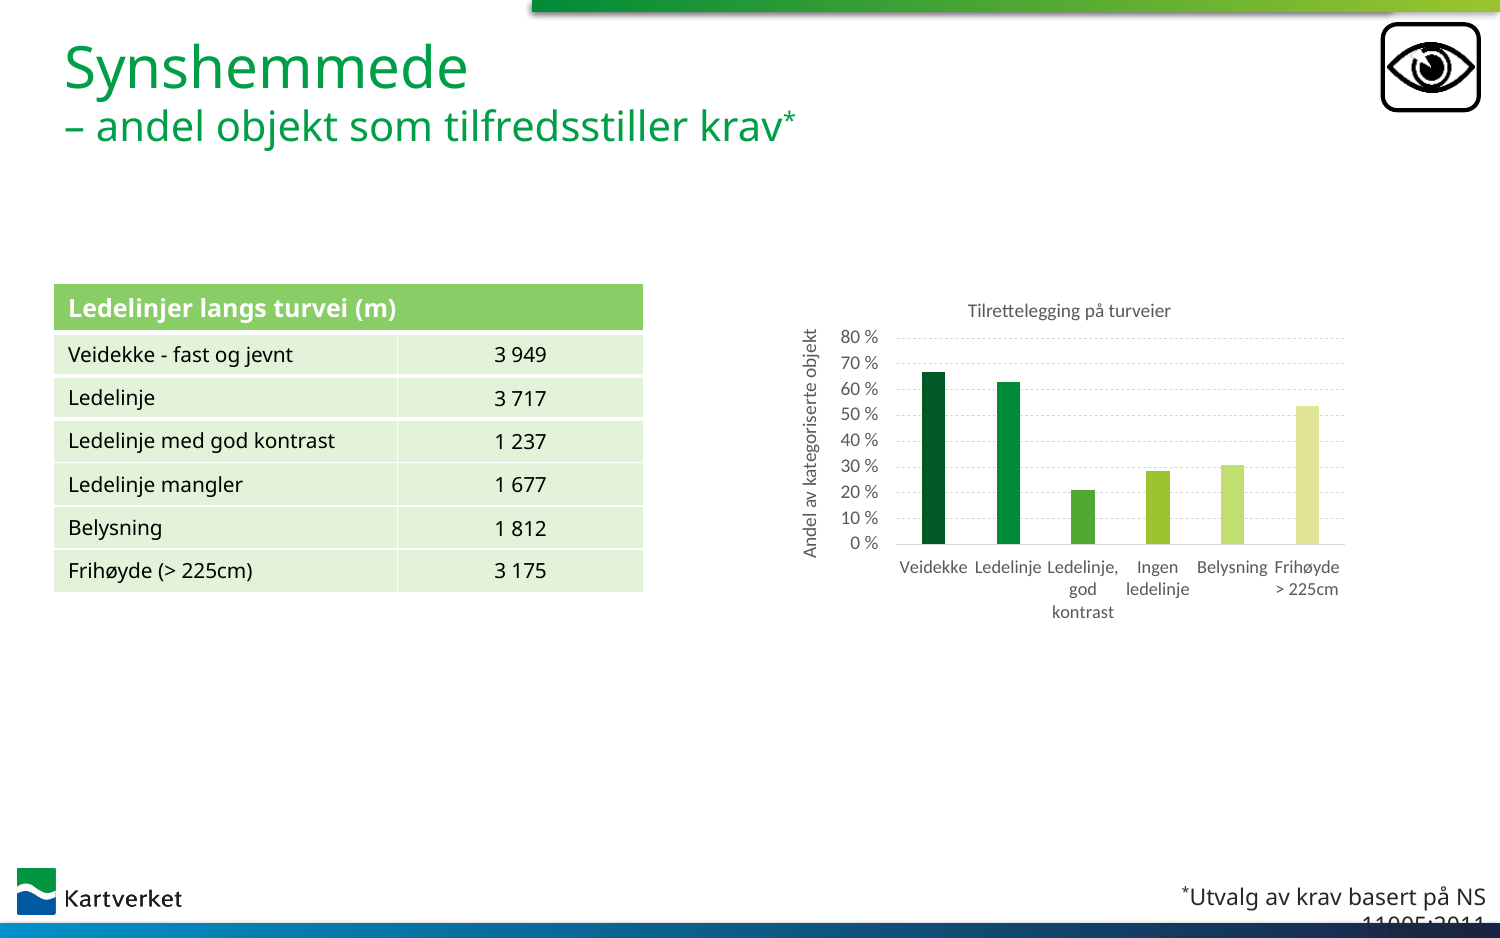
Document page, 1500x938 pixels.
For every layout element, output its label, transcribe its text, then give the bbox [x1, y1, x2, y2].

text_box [1382, 24, 1480, 111]
text_box Synshemmede – andel objekt som tilfredsstiller krav* [49, 24, 1431, 158]
table_cell Ledelinje mangler [54, 463, 397, 505]
text_box *Utvalg av krav basert på NS 11005:2011 [1068, 873, 1500, 938]
table_cell 1 237 [398, 421, 643, 462]
table_cell Frihøyde (> 225cm) [54, 550, 397, 592]
table_cell 3 175 [398, 550, 643, 592]
table_cell 1 677 [398, 463, 643, 505]
table_cell 1 812 [398, 507, 643, 548]
picture [791, 291, 1348, 630]
table_cell Veidekke - fast og jevnt [54, 335, 397, 374]
table_cell 3 717 [398, 378, 643, 417]
table_cell Ledelinje med god kontrast [54, 421, 397, 462]
table_header Ledelinjer langs turvei (m) [54, 284, 643, 330]
table_cell 3 949 [398, 335, 643, 374]
table_cell Belysning [54, 507, 397, 548]
table_cell Ledelinje [54, 378, 397, 417]
